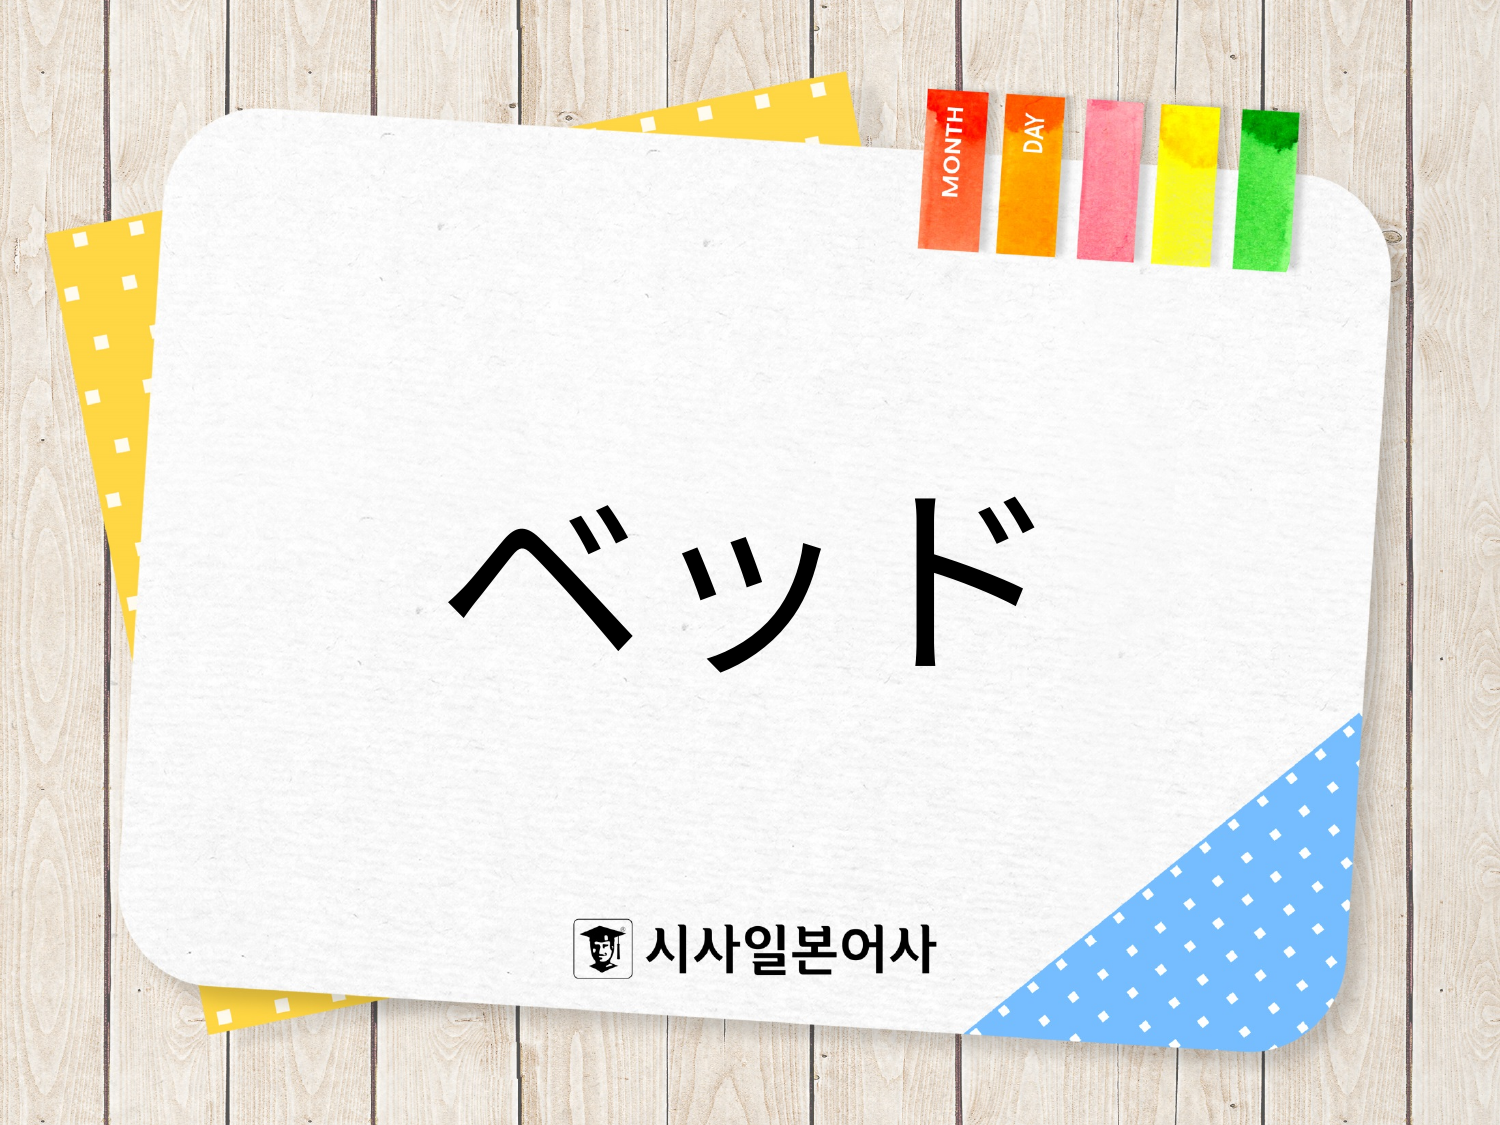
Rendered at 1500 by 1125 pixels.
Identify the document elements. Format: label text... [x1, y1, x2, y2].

picture [0, 0, 1500, 1125]
title ベッド [75, 338, 1425, 811]
